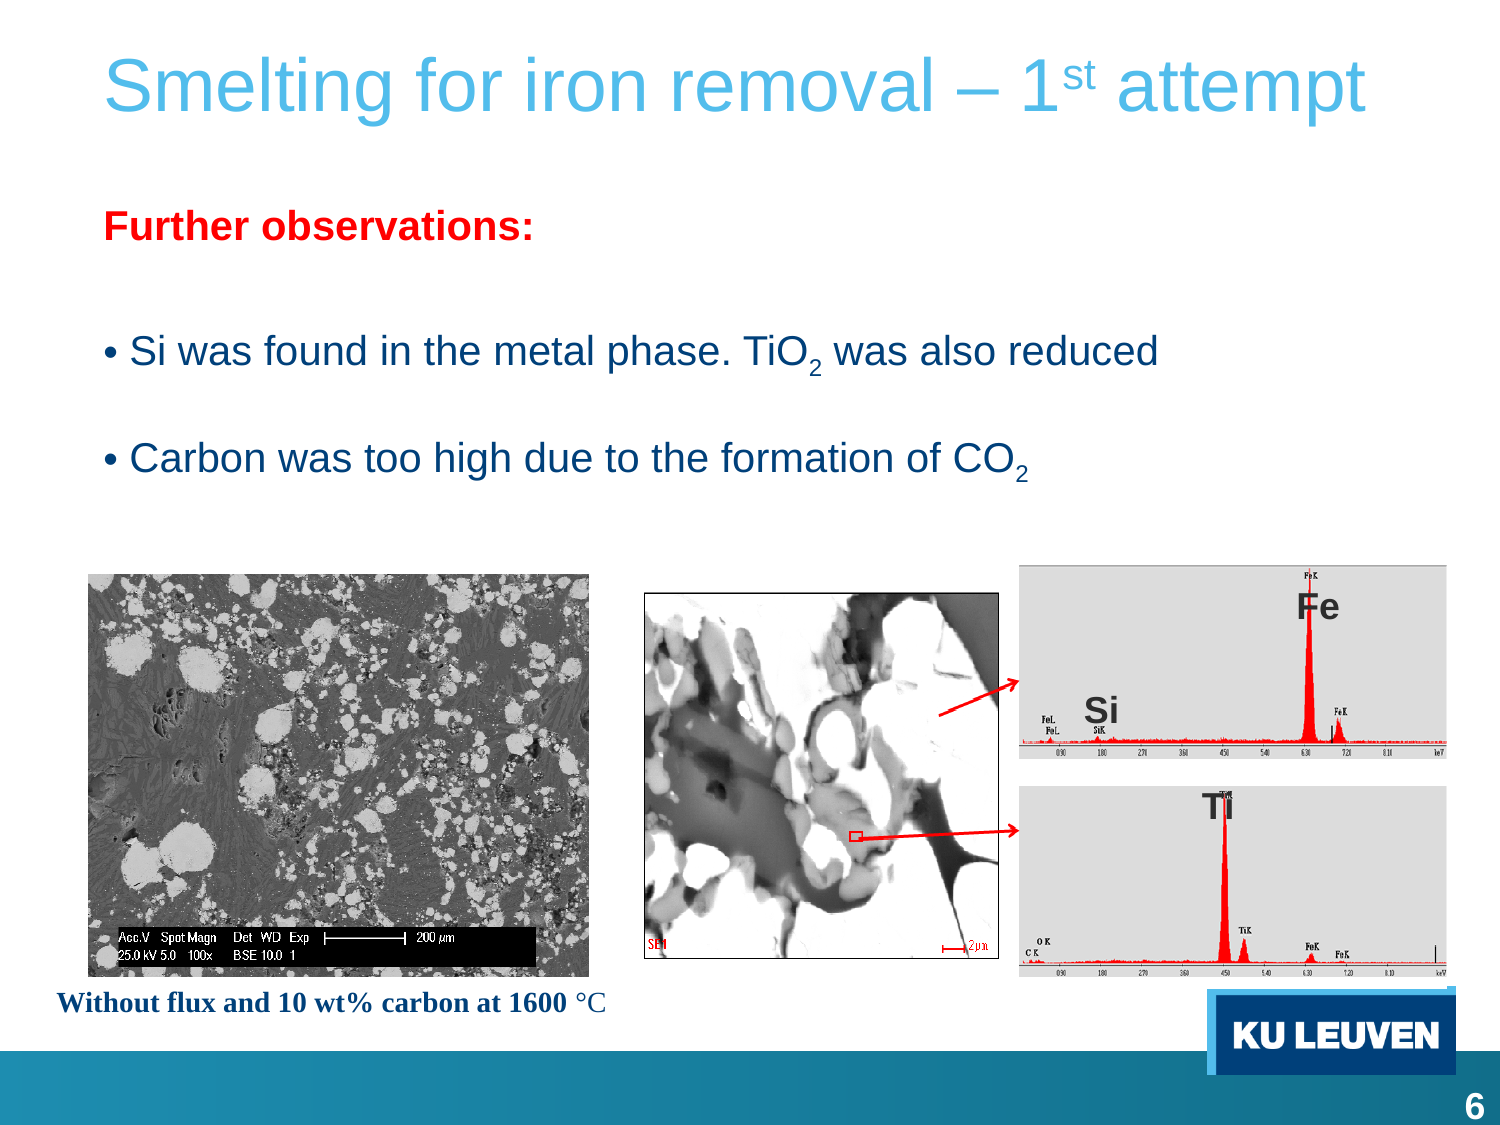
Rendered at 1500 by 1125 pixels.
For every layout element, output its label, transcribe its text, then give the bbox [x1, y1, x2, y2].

text_box Further observations: Si was found in the metal phase. TiO2 was also reduced Carbon was too high due to the formation of CO2 [88, 191, 1436, 598]
picture [88, 573, 589, 977]
text_box Smelting for iron removal – 1st attempt [88, 29, 1456, 178]
text_box Without flux and 10 wt% carbon at 1600 °C [41, 975, 622, 1026]
text_box 6 [1376, 1074, 1500, 1125]
picture [643, 538, 1456, 1075]
